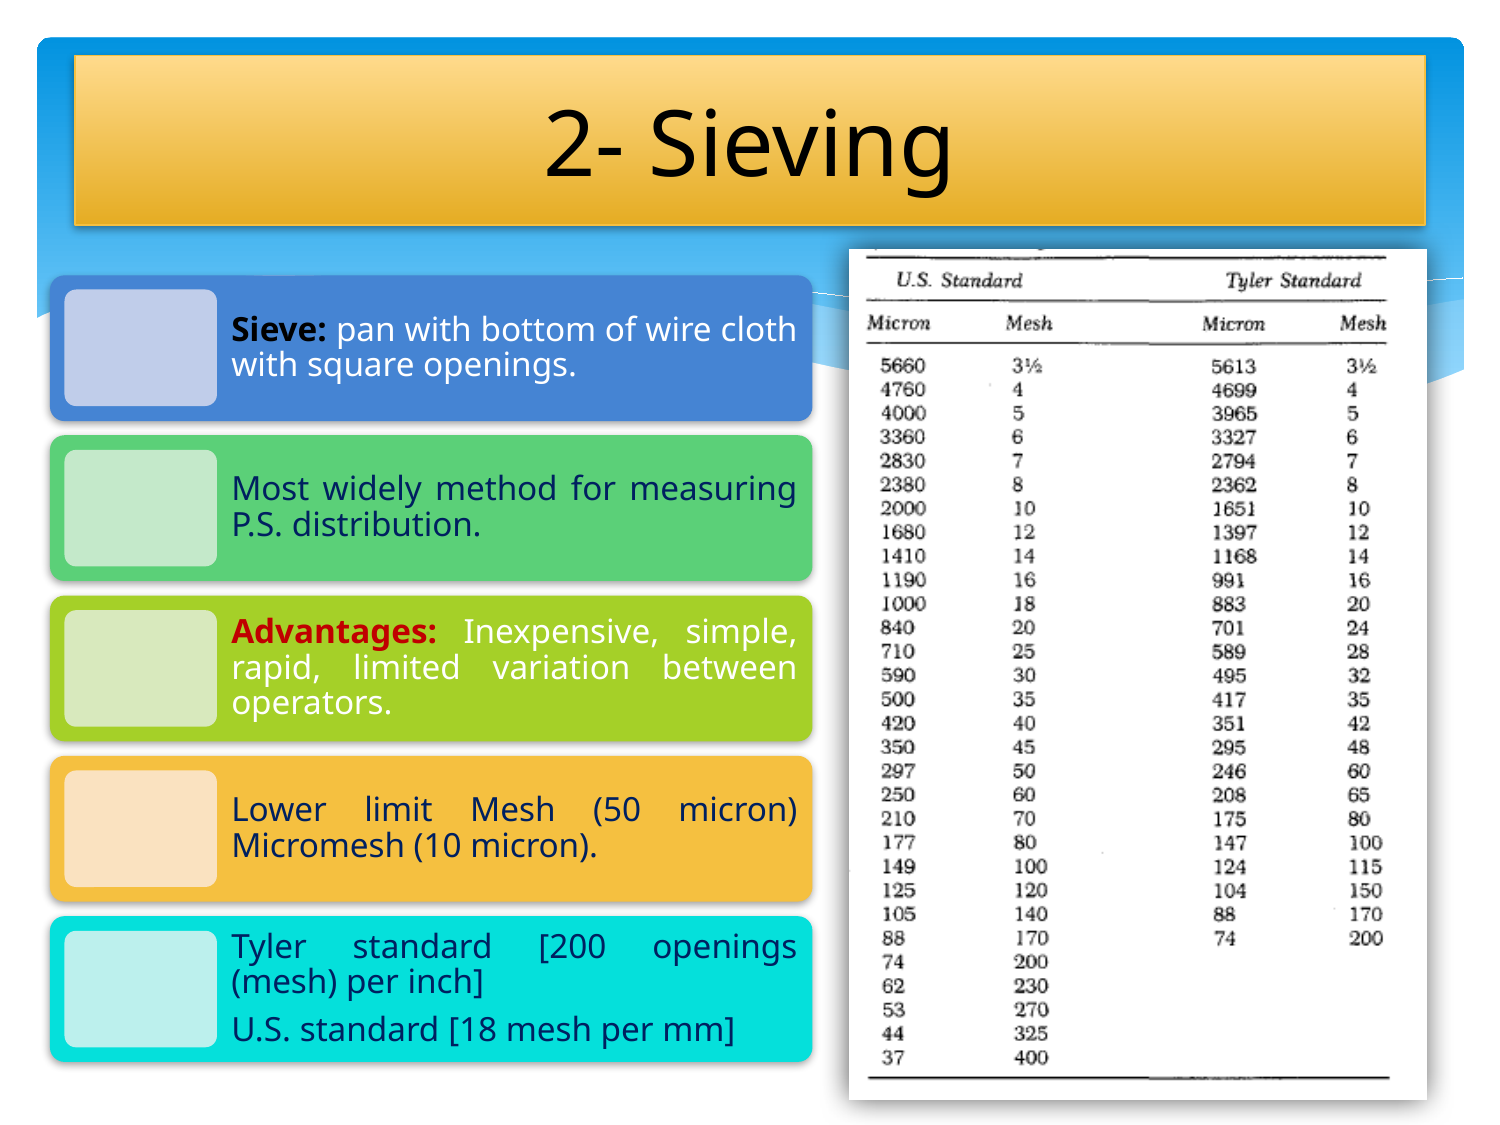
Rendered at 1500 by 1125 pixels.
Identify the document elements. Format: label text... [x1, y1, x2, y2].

title 2- Sieving [74, 55, 1426, 226]
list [49, 274, 813, 1063]
picture [849, 249, 1427, 1101]
